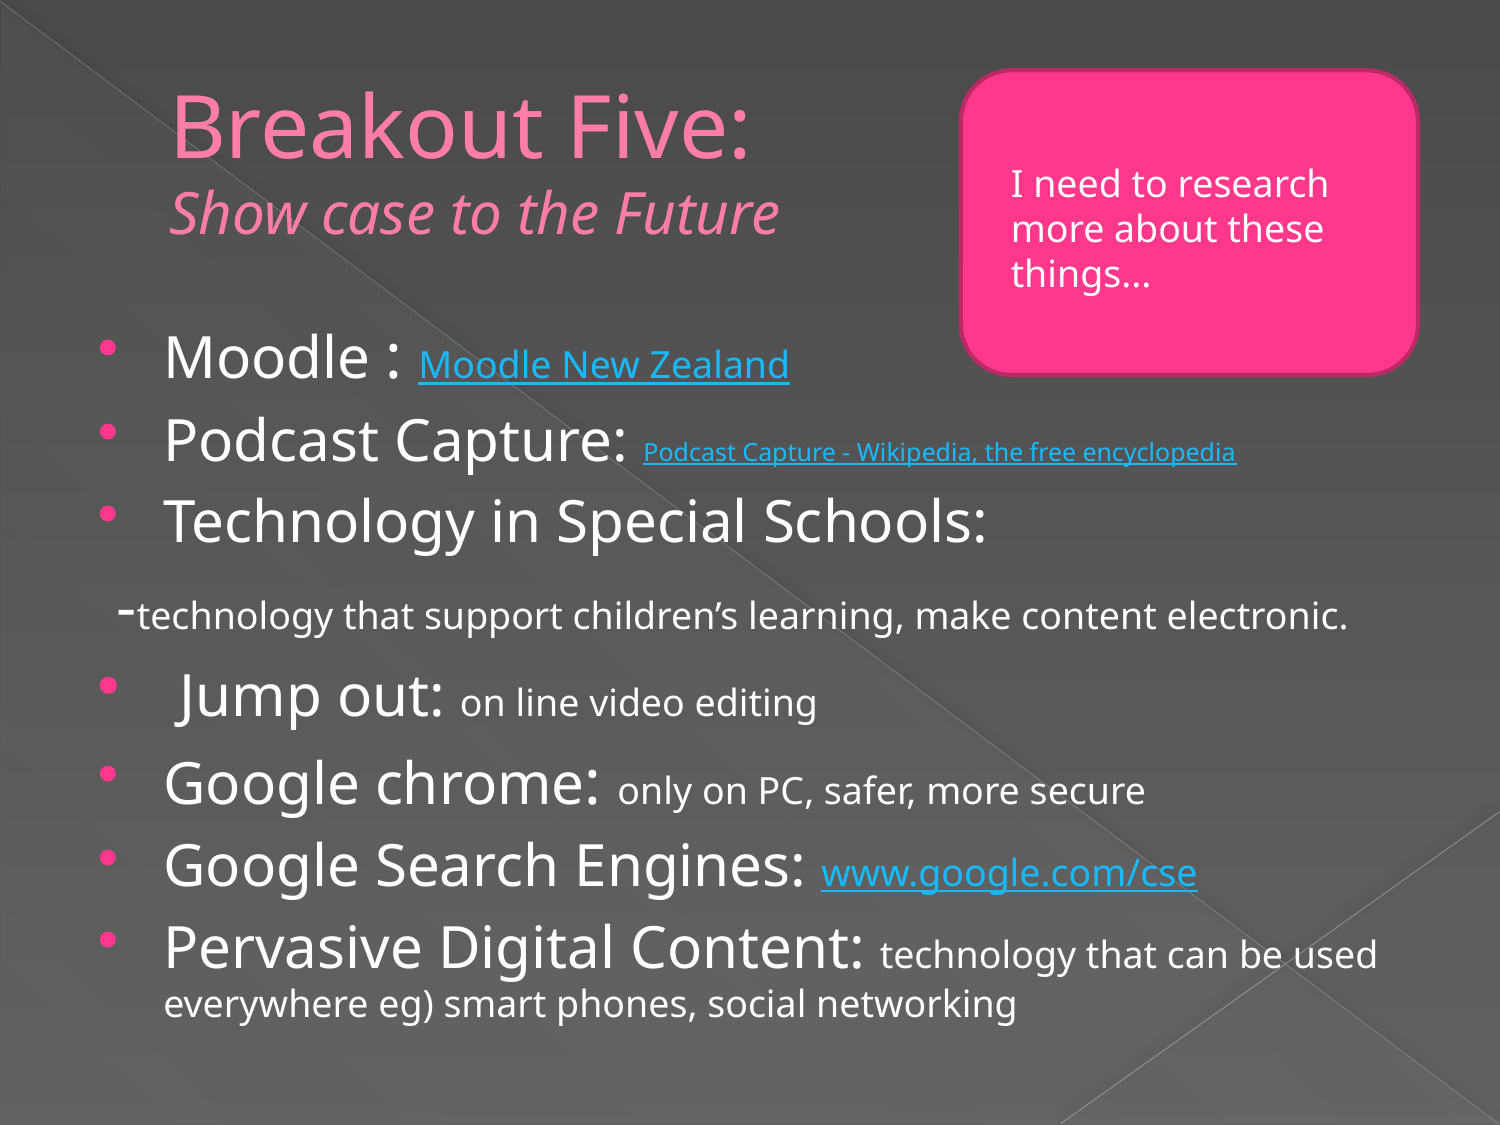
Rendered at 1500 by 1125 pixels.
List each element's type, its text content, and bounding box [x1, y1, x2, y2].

title Breakout Five: Show case to the Future [75, 43, 1425, 274]
text_box [958, 68, 1421, 378]
text_box I need to research more about these things... [996, 152, 1371, 303]
list Moodle : Moodle New Zealand Podcast Capture: Podcast Capture - Wikipedia, the free encyclopedia Technology in Special Schools: -technology that support children’s learning, make content electronic. Jump out: on line video editing Google chrome: only on PC, safer, more secure Google Search Engines: www.google.com/cse Pervasive Digital Content: technology that can be used everywhere eg) smart phones, social networking [75, 308, 1425, 1059]
